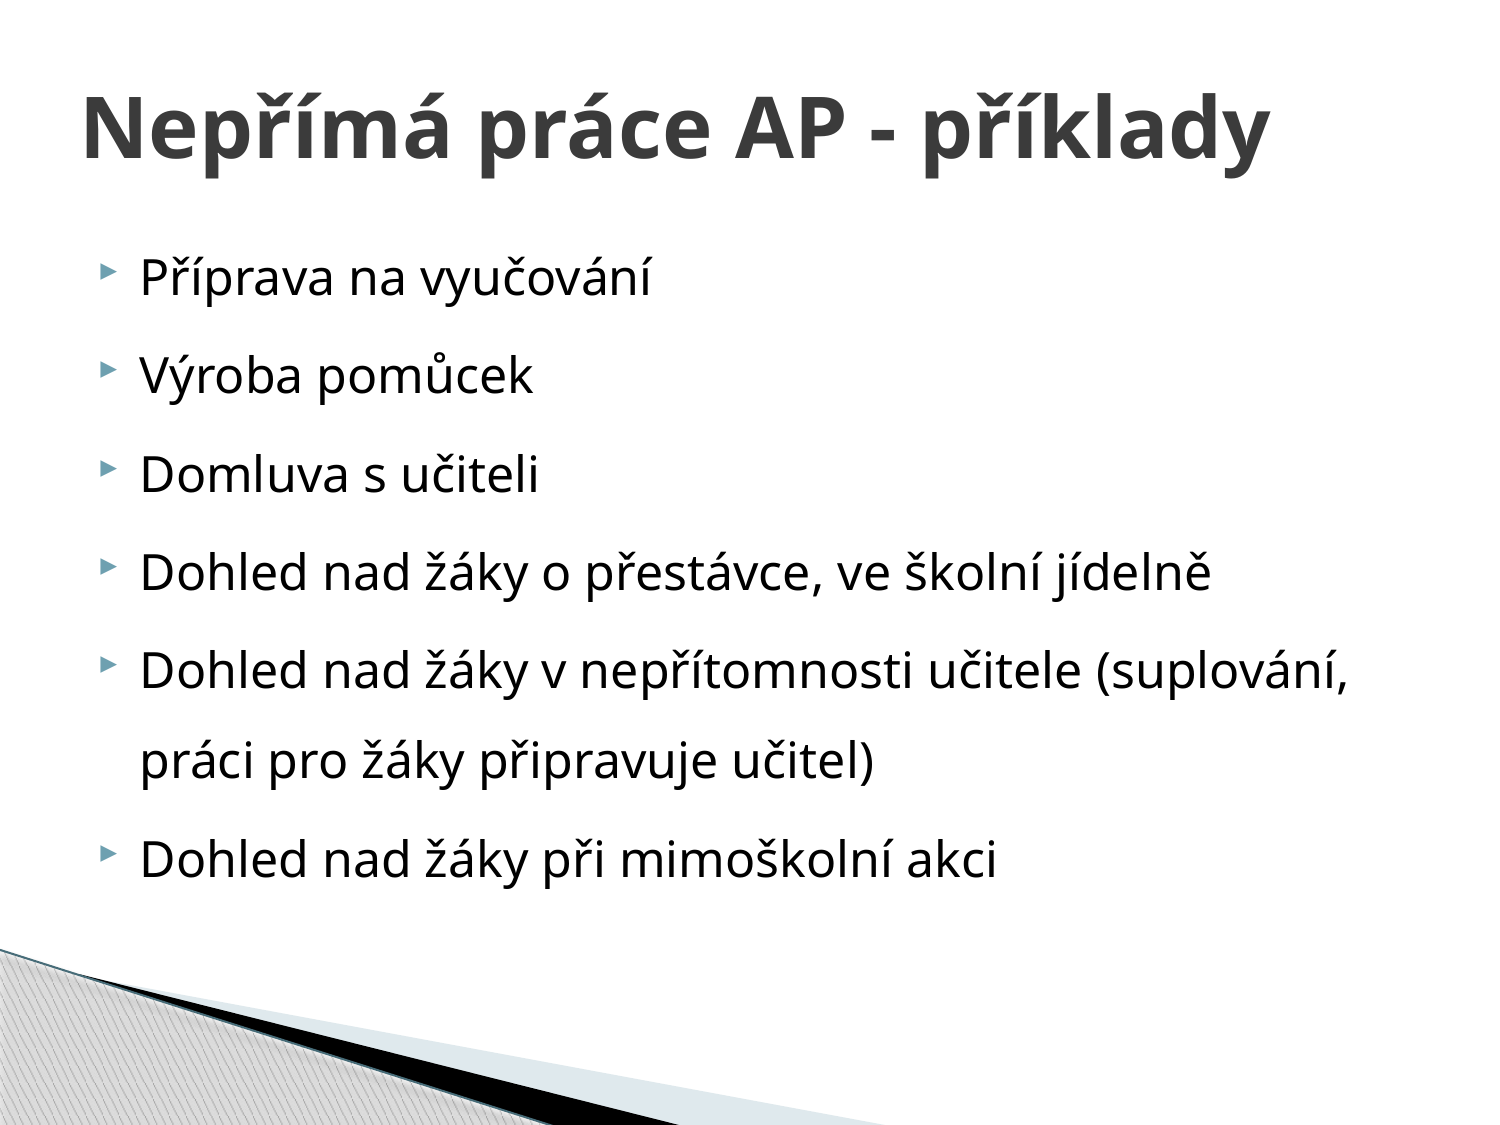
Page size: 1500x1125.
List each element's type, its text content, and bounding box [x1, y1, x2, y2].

list Příprava na vyučování Výroba pomůcek Domluva s učiteli Dohled nad žáky o přestávce, ve školní jídelně Dohled nad žáky v nepřítomnosti učitele (suplování, práci pro žáky připravuje učitel) Dohled nad žáky při mimoškolní akci [64, 208, 1415, 951]
title Nepřímá práce AP - příklady [64, 30, 1415, 208]
